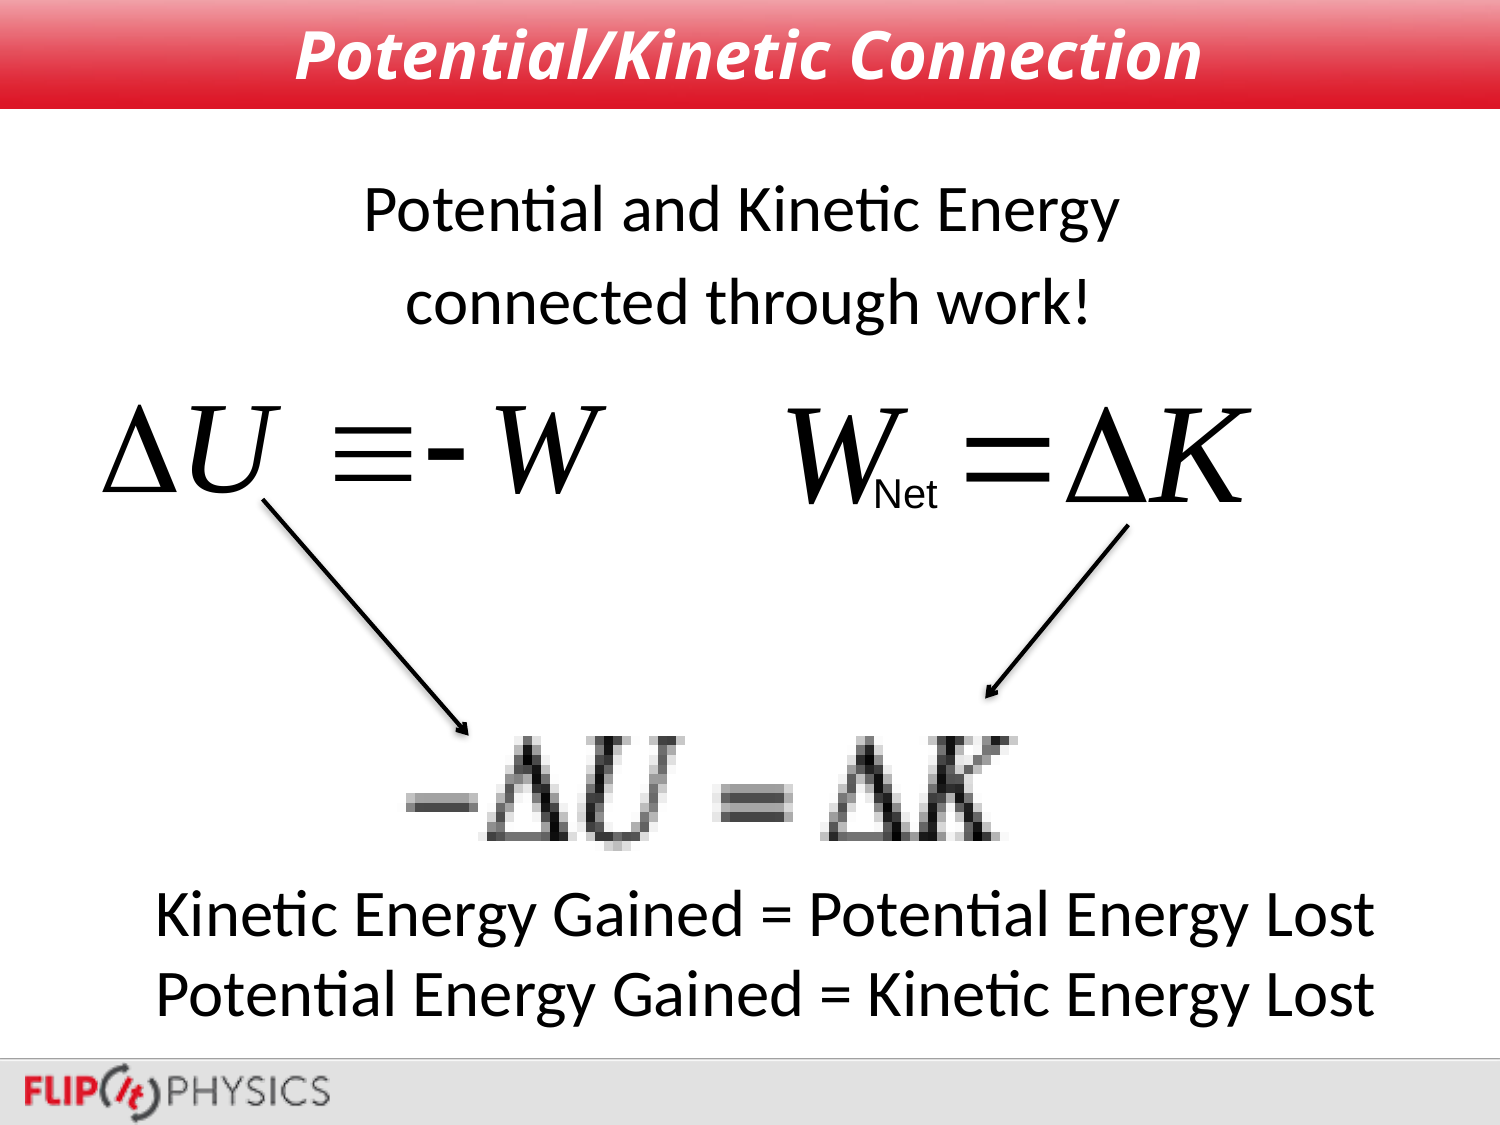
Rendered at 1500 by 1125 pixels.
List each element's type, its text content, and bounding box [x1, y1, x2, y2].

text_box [984, 524, 1129, 699]
list Potential and Kinetic Energy connected through work! [75, 157, 1425, 900]
text_box Kinetic Energy Gained = Potential Energy Lost Potential Energy Gained = Kinetic Energy Lost [140, 862, 1392, 1037]
title Potential/Kinetic Connection [75, 15, 1425, 91]
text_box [262, 498, 469, 736]
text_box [770, 371, 1284, 539]
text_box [388, 698, 1028, 862]
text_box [79, 371, 639, 526]
picture [0, 0, 1500, 109]
picture [0, 1058, 1500, 1125]
